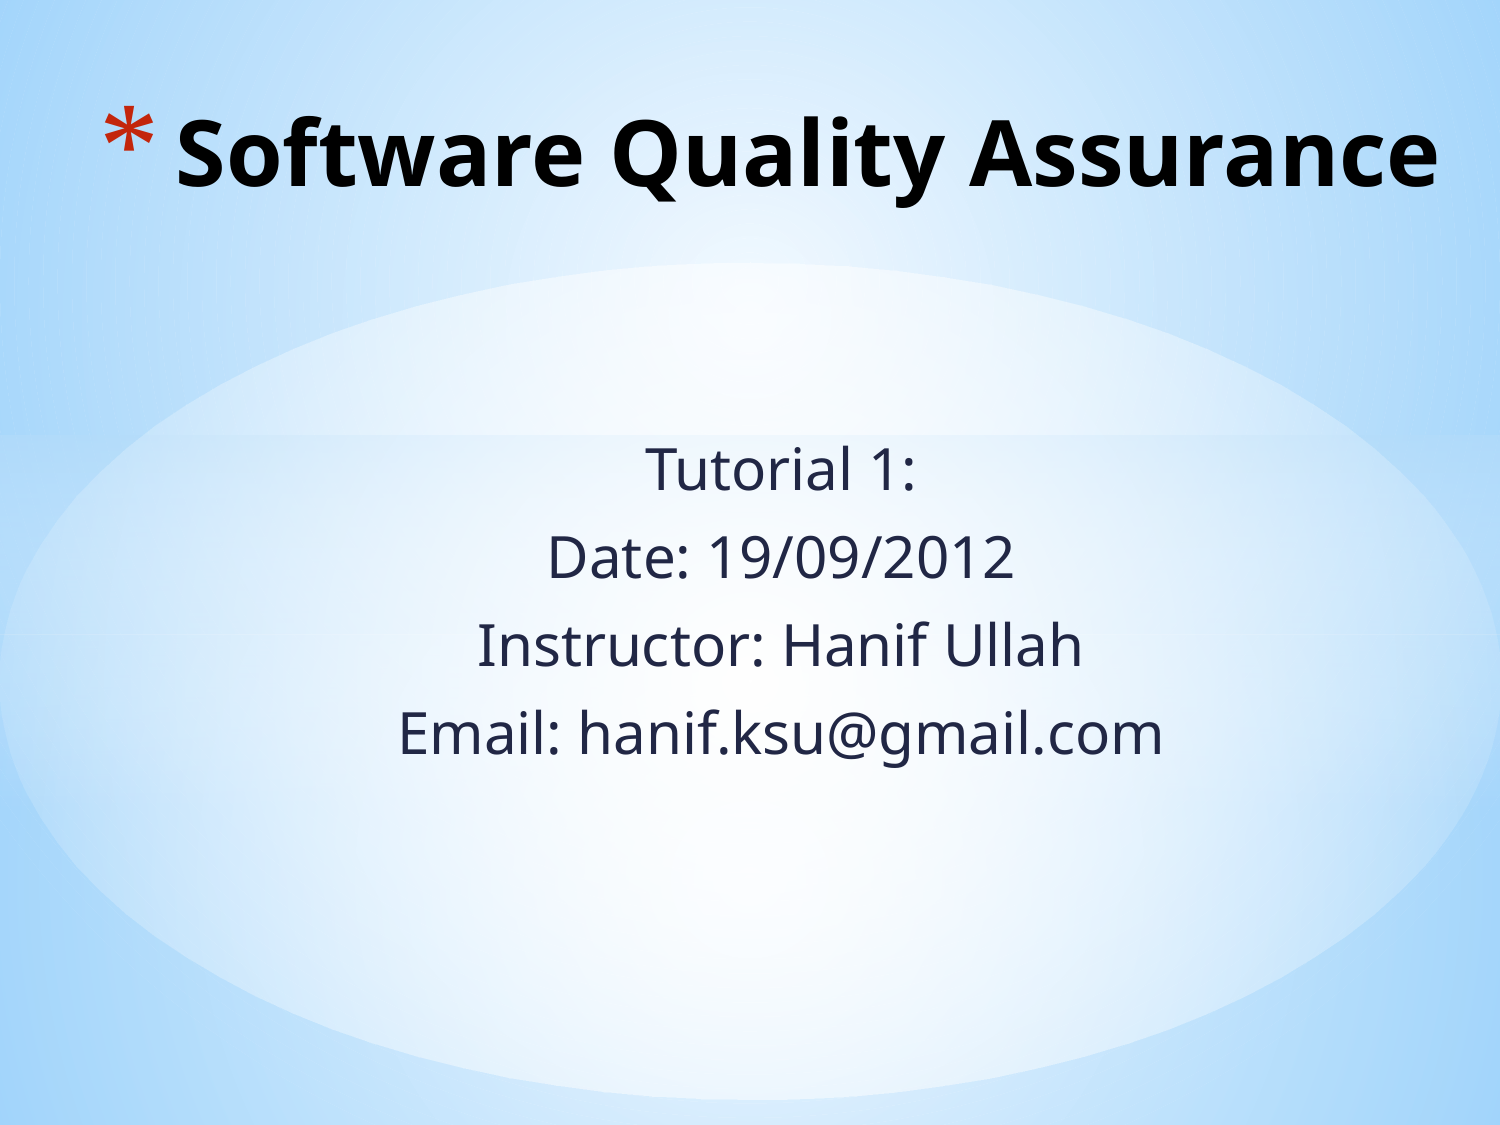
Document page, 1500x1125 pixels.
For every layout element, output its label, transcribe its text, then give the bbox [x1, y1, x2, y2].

subtitle Tutorial 1: Date: 19/09/2012 Instructor: Hanif Ullah Email: hanif.ksu@gmail.com [187, 425, 1375, 825]
title Software Quality Assurance [12, 87, 1500, 300]
